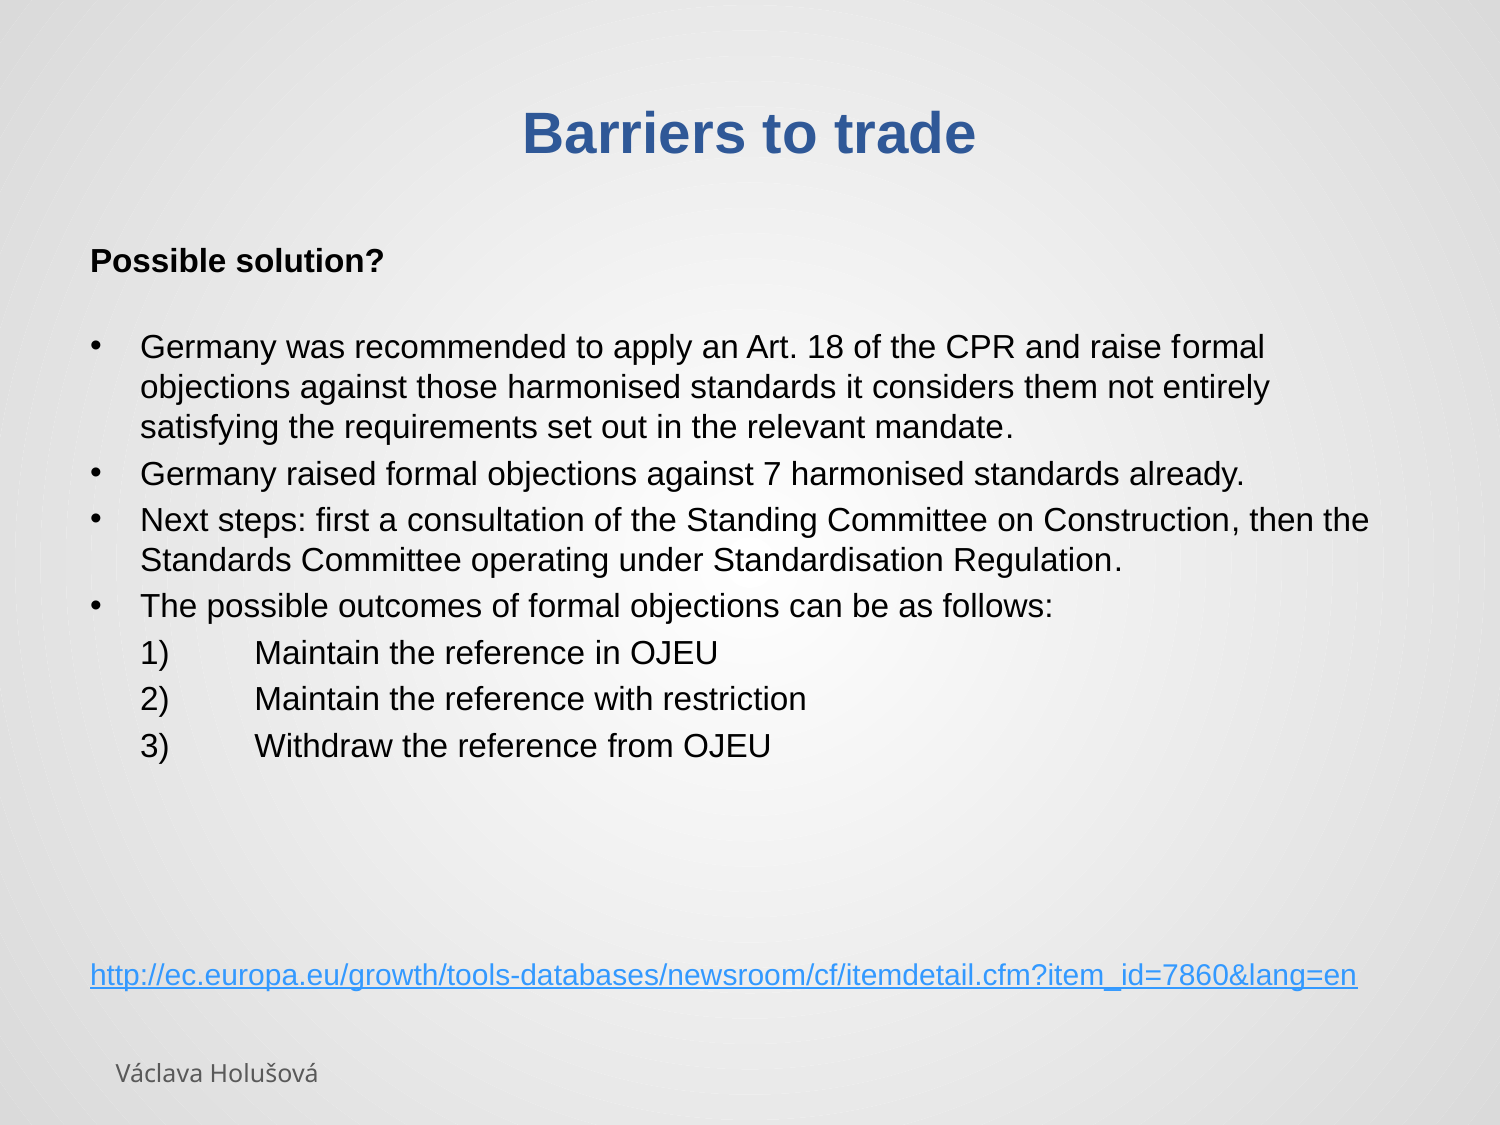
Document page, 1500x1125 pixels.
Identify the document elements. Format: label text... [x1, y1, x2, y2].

footer Václava Holušová [108, 1042, 576, 1103]
title Barriers to trade [75, 0, 1425, 173]
list Possible solution? Germany was recommended to apply an Art. 18 of the CPR and raise formal objections against those harmonised standards it considers them not entirely satisfying the requirements set out in the relevant mandate. Germany raised formal objections against 7 harmonised standards already. Next steps: first a consultation of the Standing Committee on Construction, then the Standards Committee operating under Standardisation Regulation. The possible outcomes of formal objections can be as follows: 1) Maintain the reference in OJEU 2) Maintain the reference with restriction 3) Withdraw the reference from OJEU http://ec.europa.eu/growth/tools-databases/newsroom/cf/itemdetail.cfm?item_id=7860&lang=en [75, 231, 1425, 1005]
